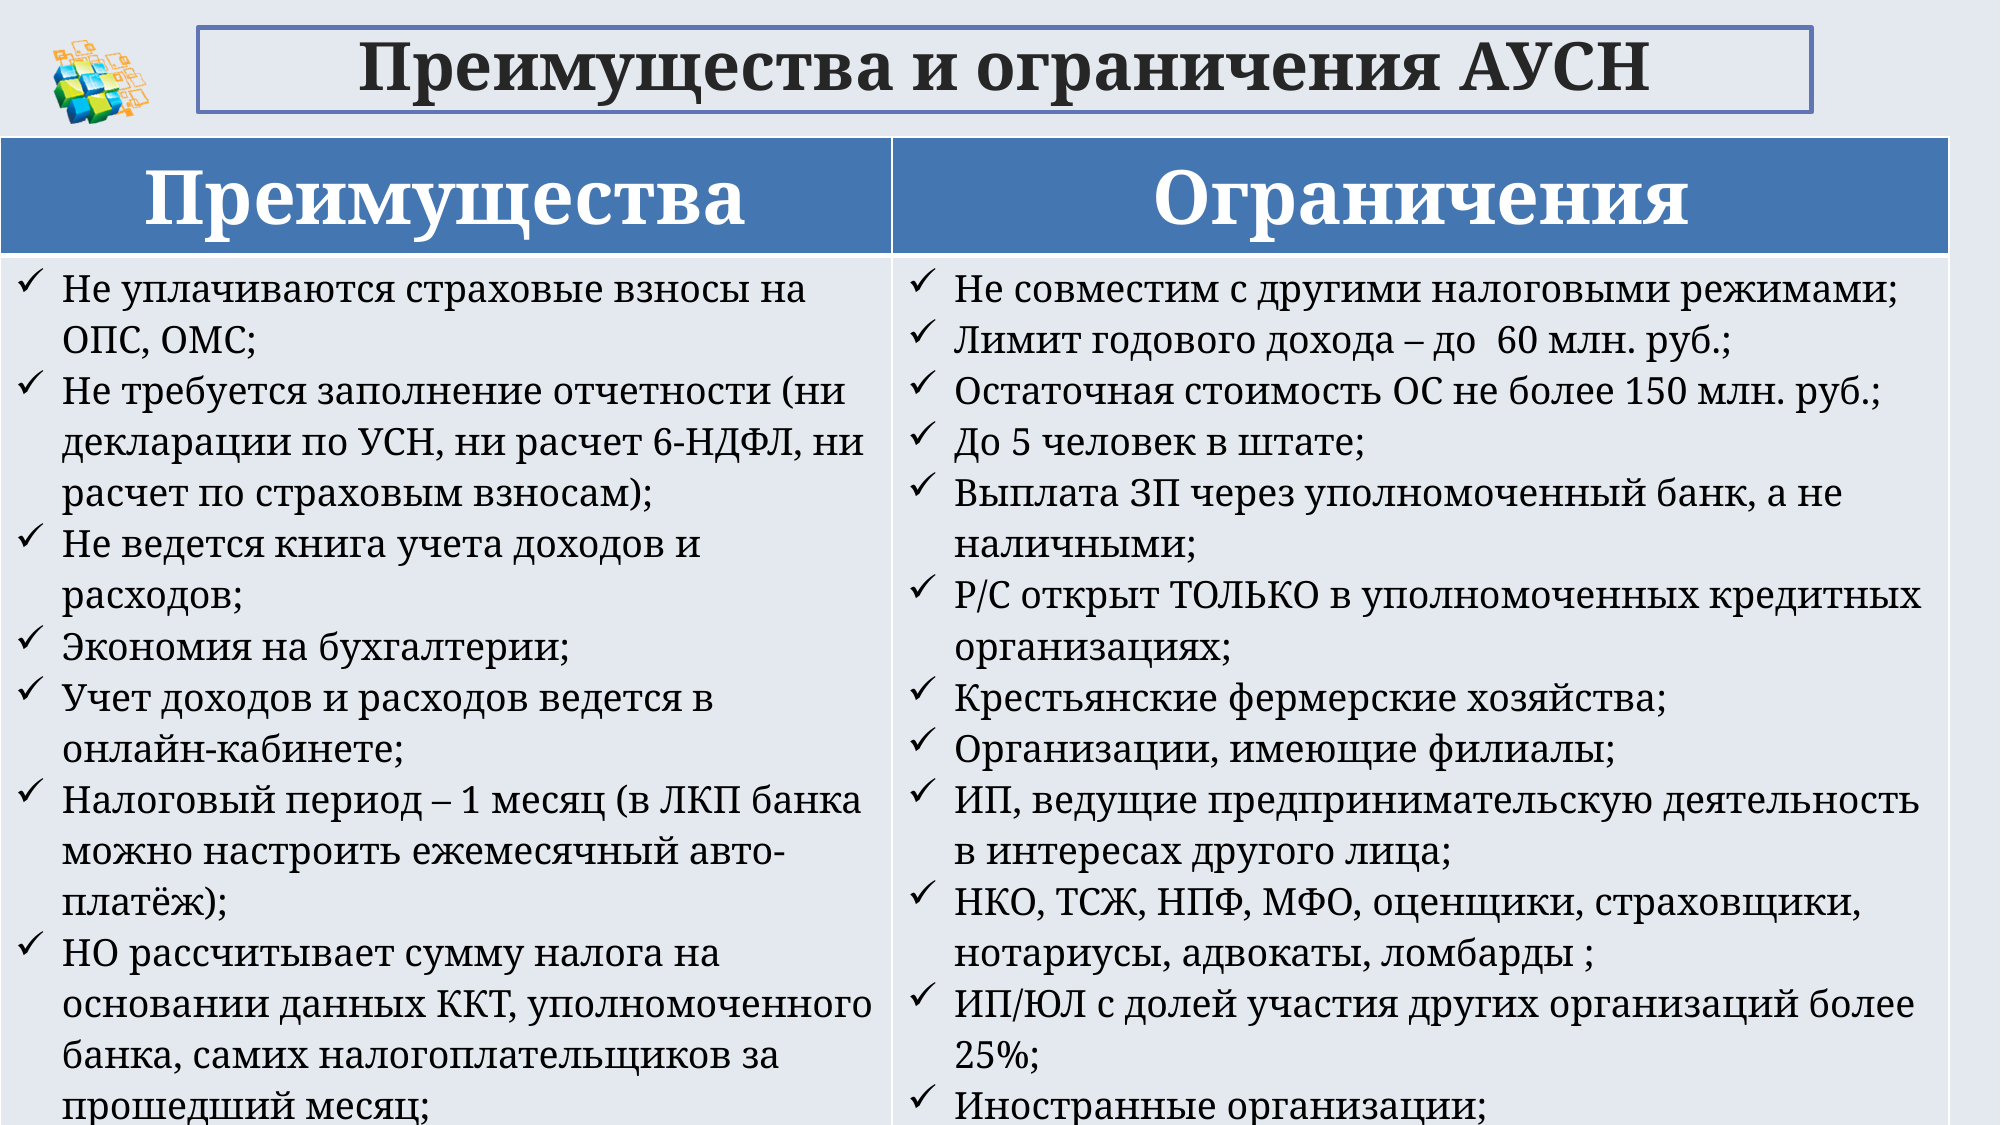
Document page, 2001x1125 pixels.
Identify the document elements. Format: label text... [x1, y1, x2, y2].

table_header Преимущества [1, 138, 891, 253]
title Преимущества и ограничения АУСН [196, 25, 1814, 114]
table_cell Не уплачиваются страховые взносы на ОПС, ОМС; Не требуется заполнение отчетности (ни декларации по УСН, ни расчет 6-НДФЛ, ни расчет по страховым взносам); Не ведется книга учета доходов и расходов; Экономия на бухгалтерии; Учет доходов и расходов ведется в онлайн-кабинете; Налоговый период – 1 месяц (в ЛКП банка можно настроить ежемесячный авто-платёж); НО рассчитывает сумму налога на основании данных ККТ, уполномоченного банка, самих налогоплательщиков за прошедший месяц; Оплата налога ИП/ЮЛ: до 25 числа каждого месяца; [1, 258, 891, 1125]
picture [52, 40, 149, 124]
table_header Ограничения [893, 138, 1948, 253]
table_cell Не совместим с другими налоговыми режимами; Лимит годового дохода – до 60 млн. руб.; Остаточная стоимость ОС не более 150 млн. руб.; До 5 человек в штате; Выплата ЗП через уполномоченный банк, а не наличными; Р/С открыт ТОЛЬКО в уполномоченных кредитных организациях; Крестьянские фермерские хозяйства; Организации, имеющие филиалы; ИП, ведущие предпринимательскую деятельность в интересах другого лица; НКО, ТСЖ, НПФ, МФО, оценщики, страховщики, нотариусы, адвокаты, ломбарды ; ИП/ЮЛ с долей участия других организаций более 25%; Иностранные организации; Иные, указанные в статье 3 Федерального закона №17-ФЗ от 25.02.2022. [893, 258, 1948, 1125]
